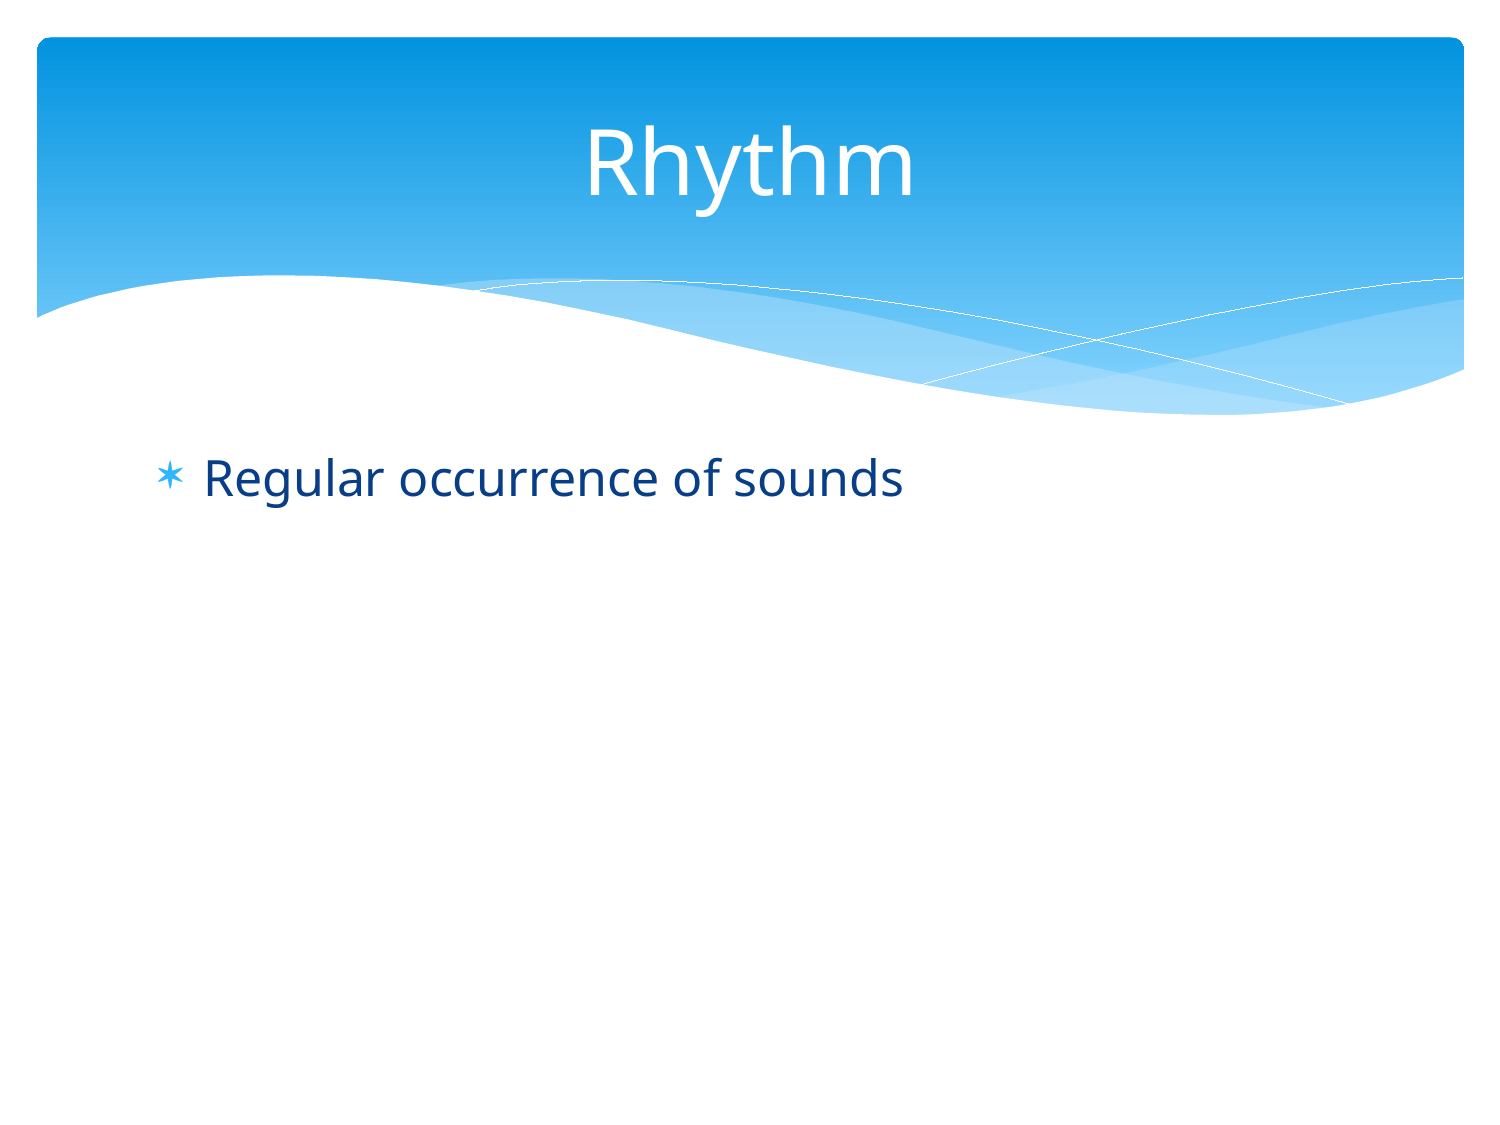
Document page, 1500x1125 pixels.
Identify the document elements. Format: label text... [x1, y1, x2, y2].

title Rhythm [75, 55, 1425, 261]
list Regular occurrence of sounds [143, 438, 1359, 1005]
